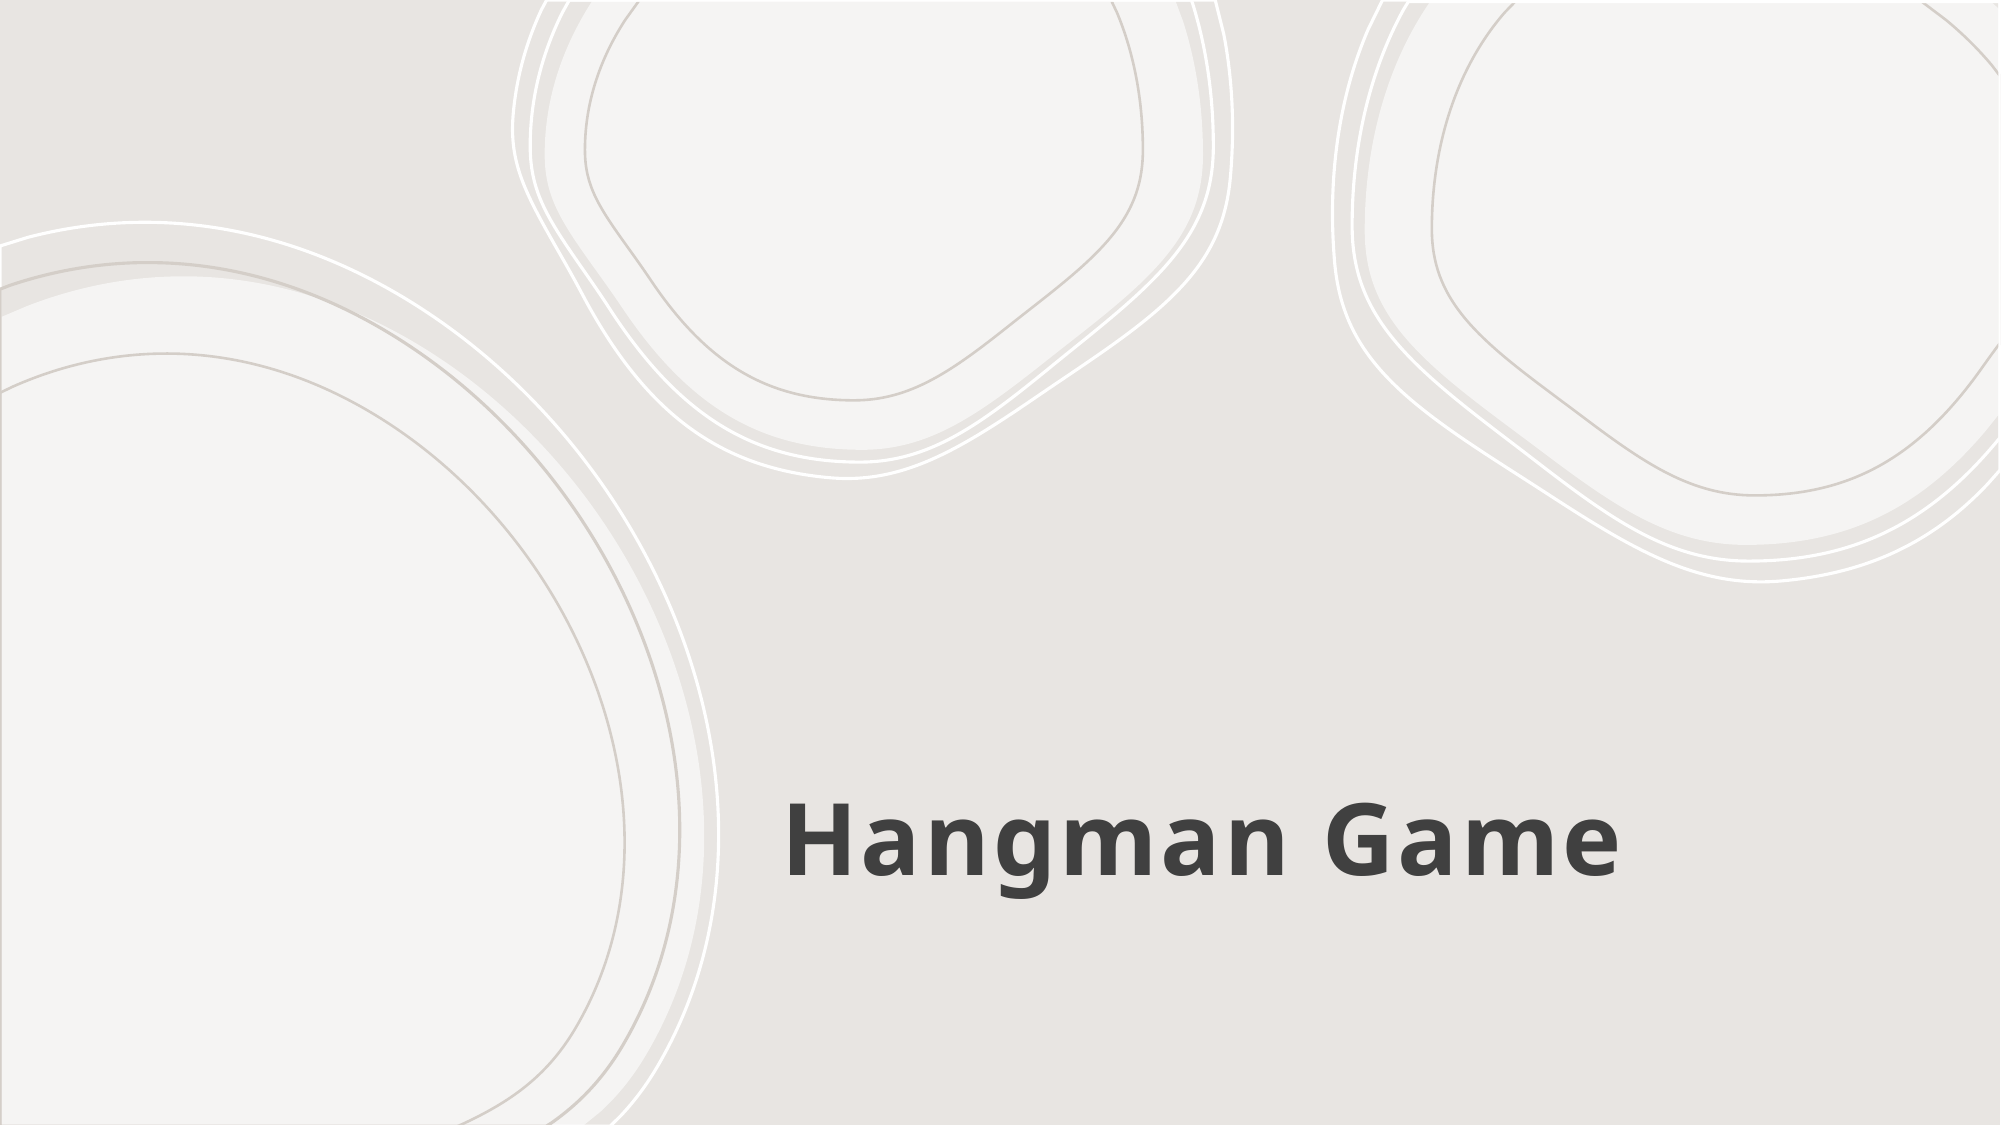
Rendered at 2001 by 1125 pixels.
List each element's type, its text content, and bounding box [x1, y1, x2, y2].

title Hangman Game [763, 561, 1857, 911]
